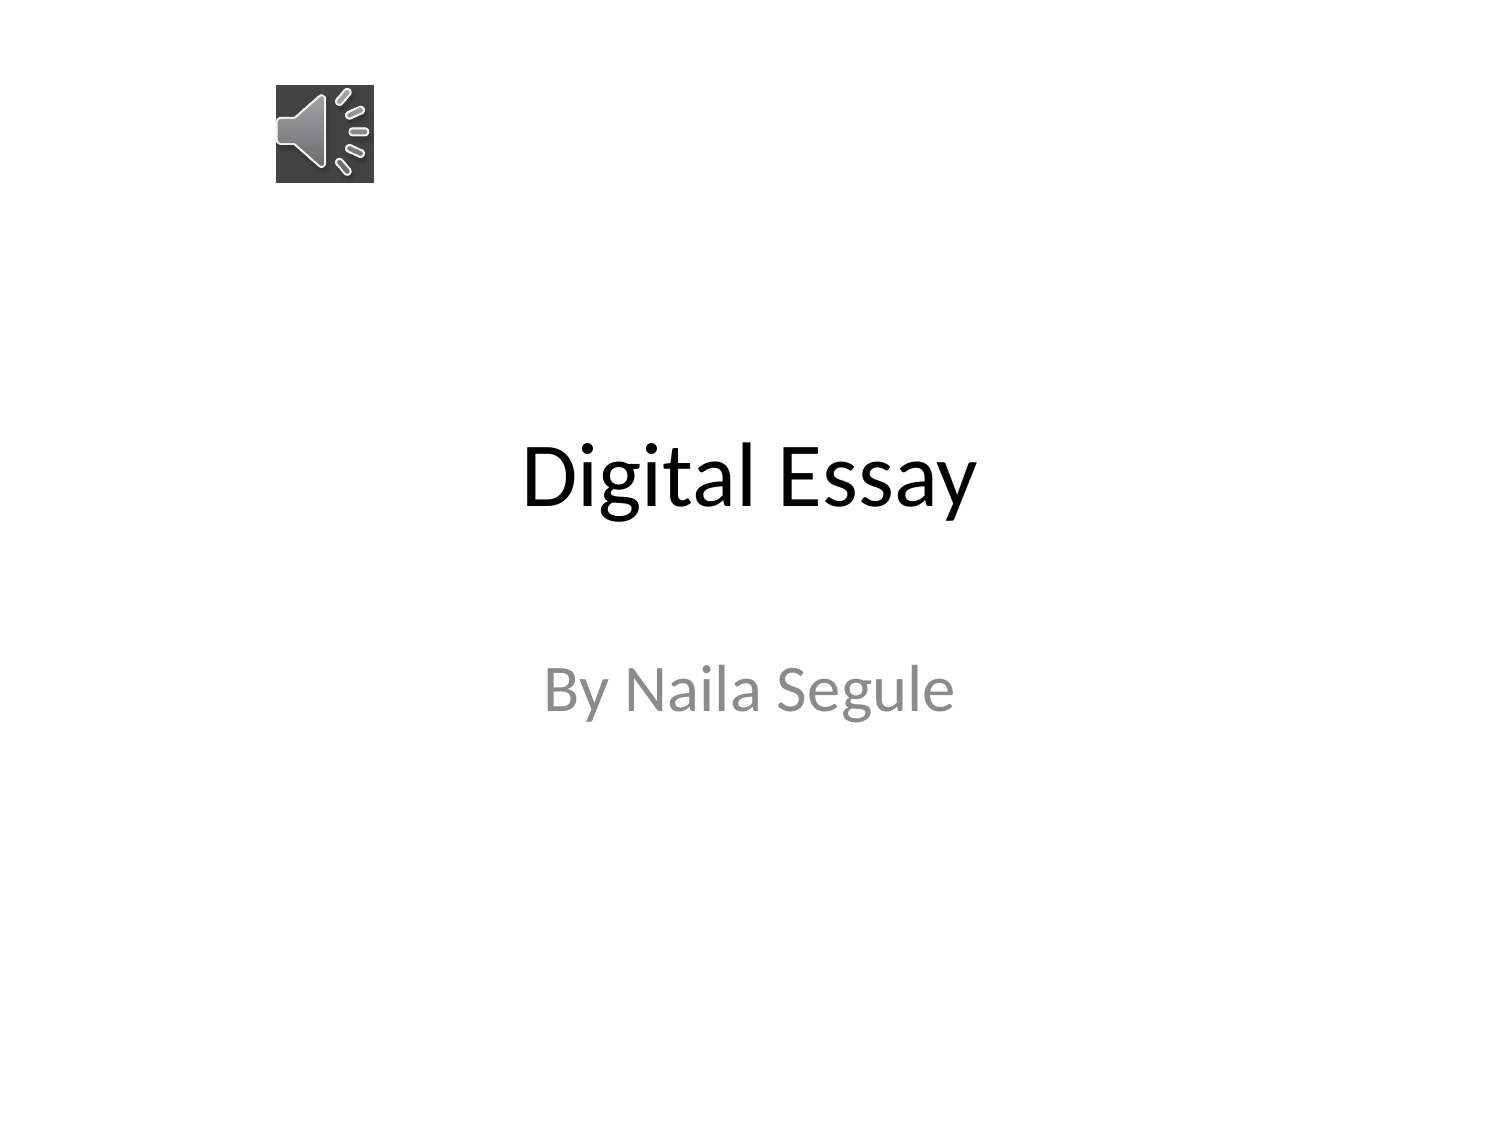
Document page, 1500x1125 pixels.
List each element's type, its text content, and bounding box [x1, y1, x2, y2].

picture [274, 84, 376, 185]
title Digital Essay [112, 349, 1388, 591]
subtitle By Naila Segule [225, 637, 1275, 925]
